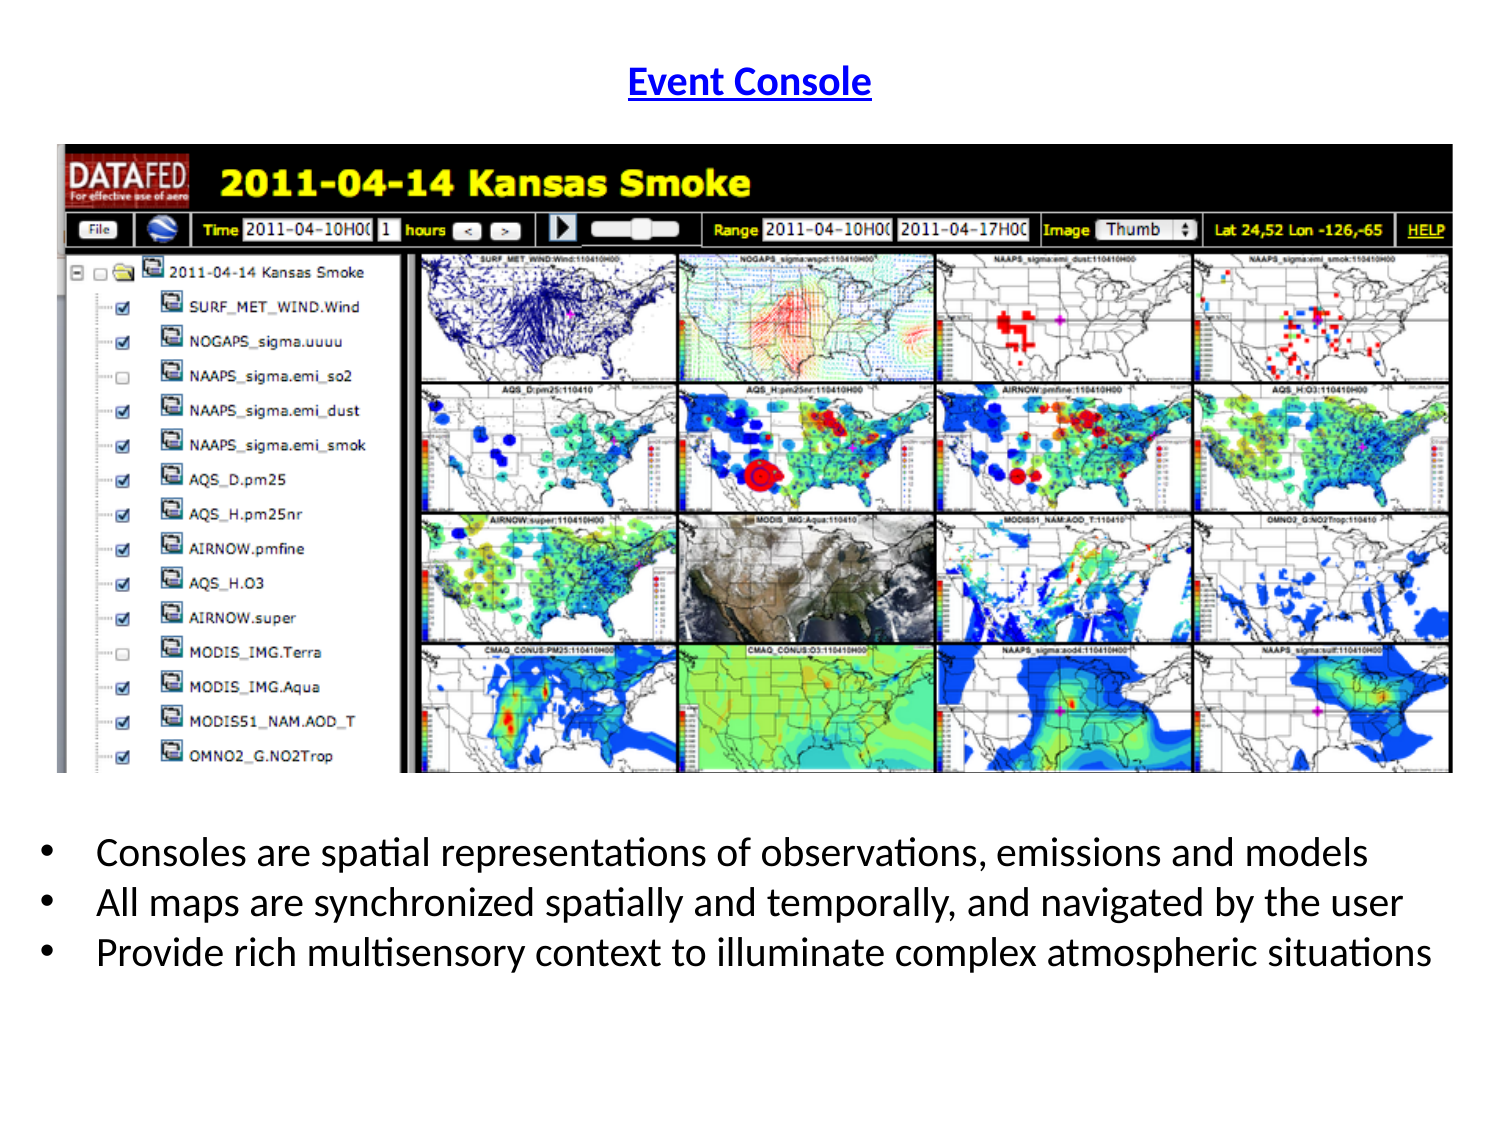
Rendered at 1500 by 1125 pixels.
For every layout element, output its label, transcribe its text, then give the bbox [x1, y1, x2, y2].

title Event Console [75, 45, 1425, 112]
picture [56, 144, 1453, 773]
text_box Consoles are spatial representations of observations, emissions and models All maps are synchronized spatially and temporally, and navigated by the user Provide rich multisensory context to illuminate complex atmospheric situations [24, 817, 1453, 1033]
